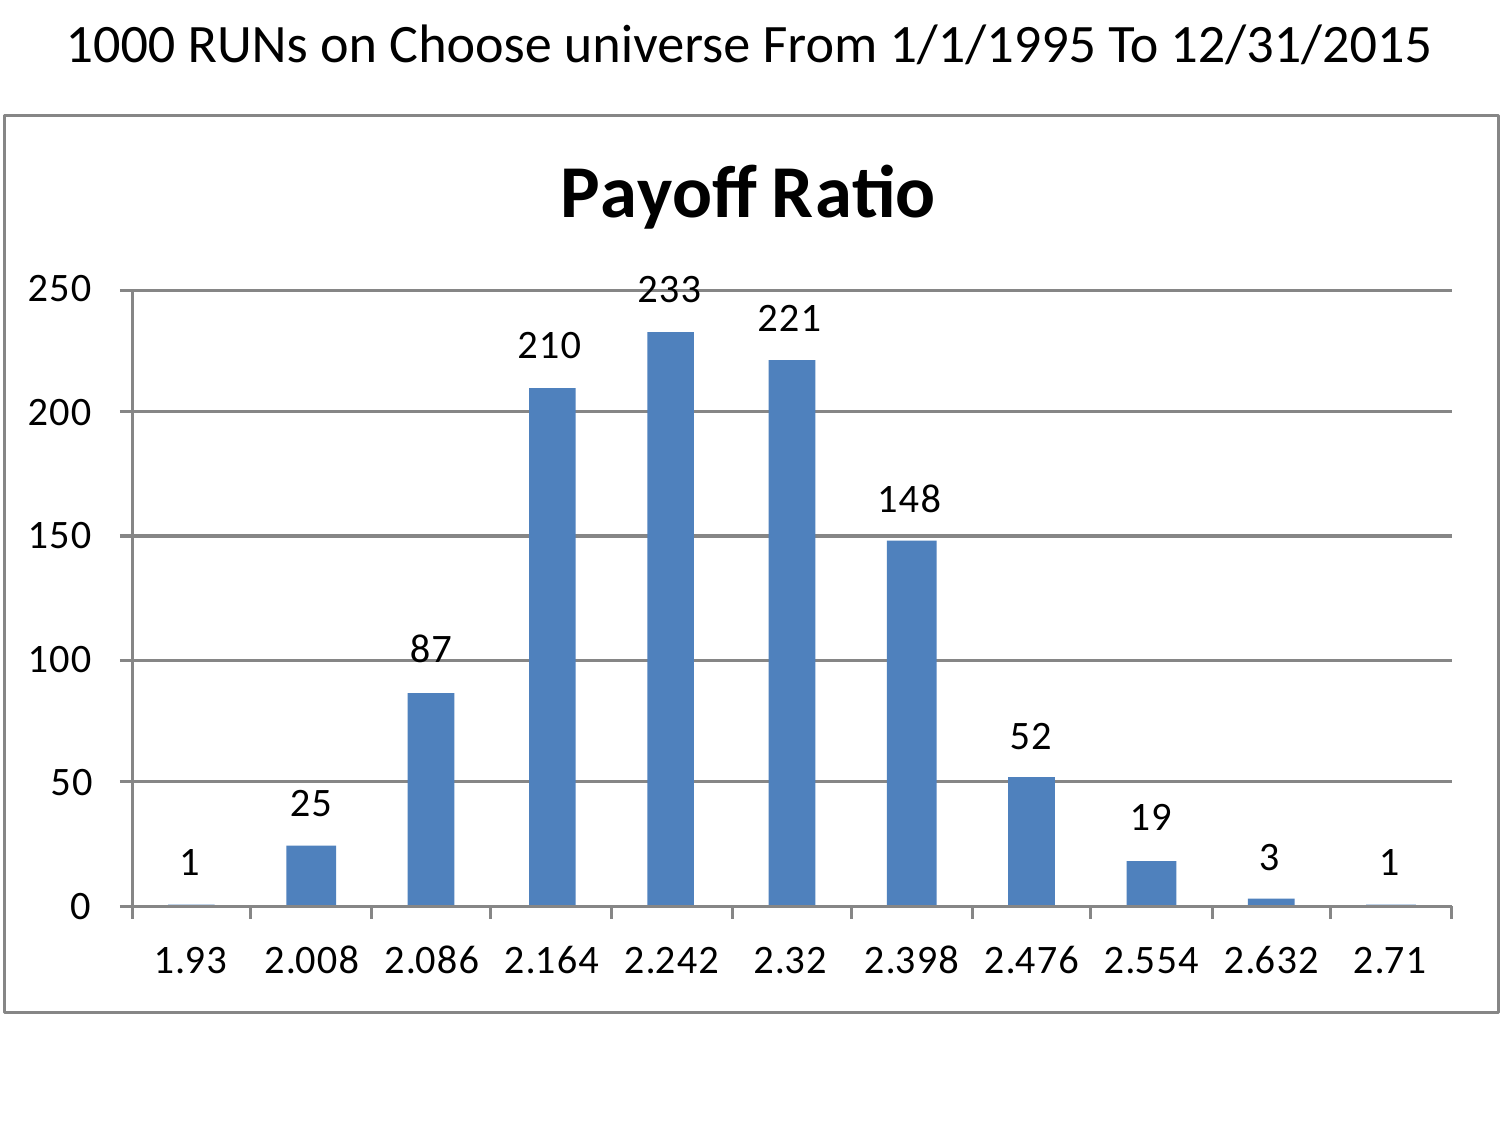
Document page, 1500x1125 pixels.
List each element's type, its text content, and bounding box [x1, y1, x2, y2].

picture [0, 110, 1500, 1014]
text_box 1000 RUNs on Choose universe From 1/1/1995 To 12/31/2015 [0, 0, 1500, 81]
